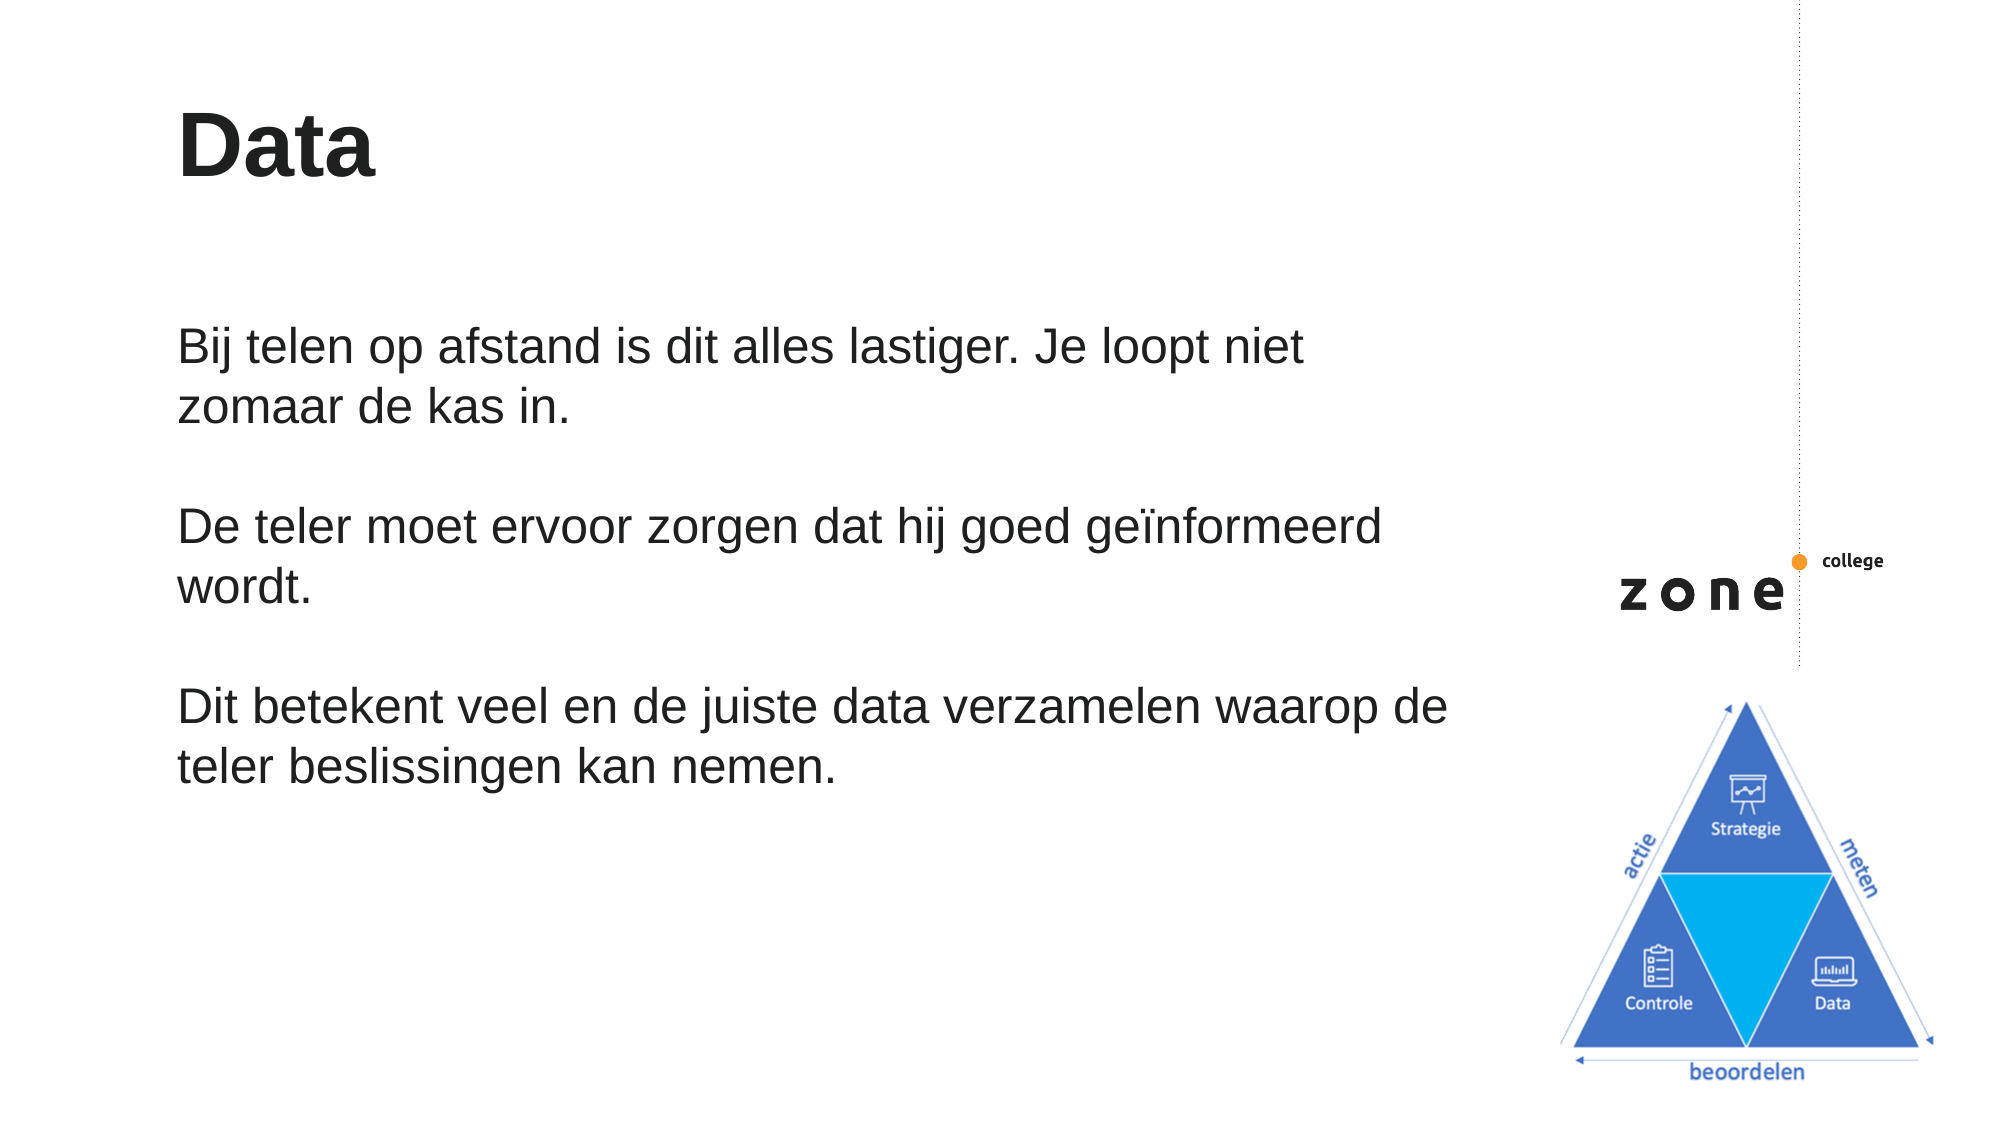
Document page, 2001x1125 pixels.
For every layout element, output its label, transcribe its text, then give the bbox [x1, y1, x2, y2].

list Bij telen op afstand is dit alles lastiger. Je loopt niet zomaar de kas in. De teler moet ervoor zorgen dat hij goed geïnformeerd wordt. Dit betekent veel en de juiste data verzamelen waarop de teler beslissingen kan nemen. [177, 313, 1471, 1091]
picture [1516, 0, 2001, 1125]
title Data [177, 97, 1471, 261]
